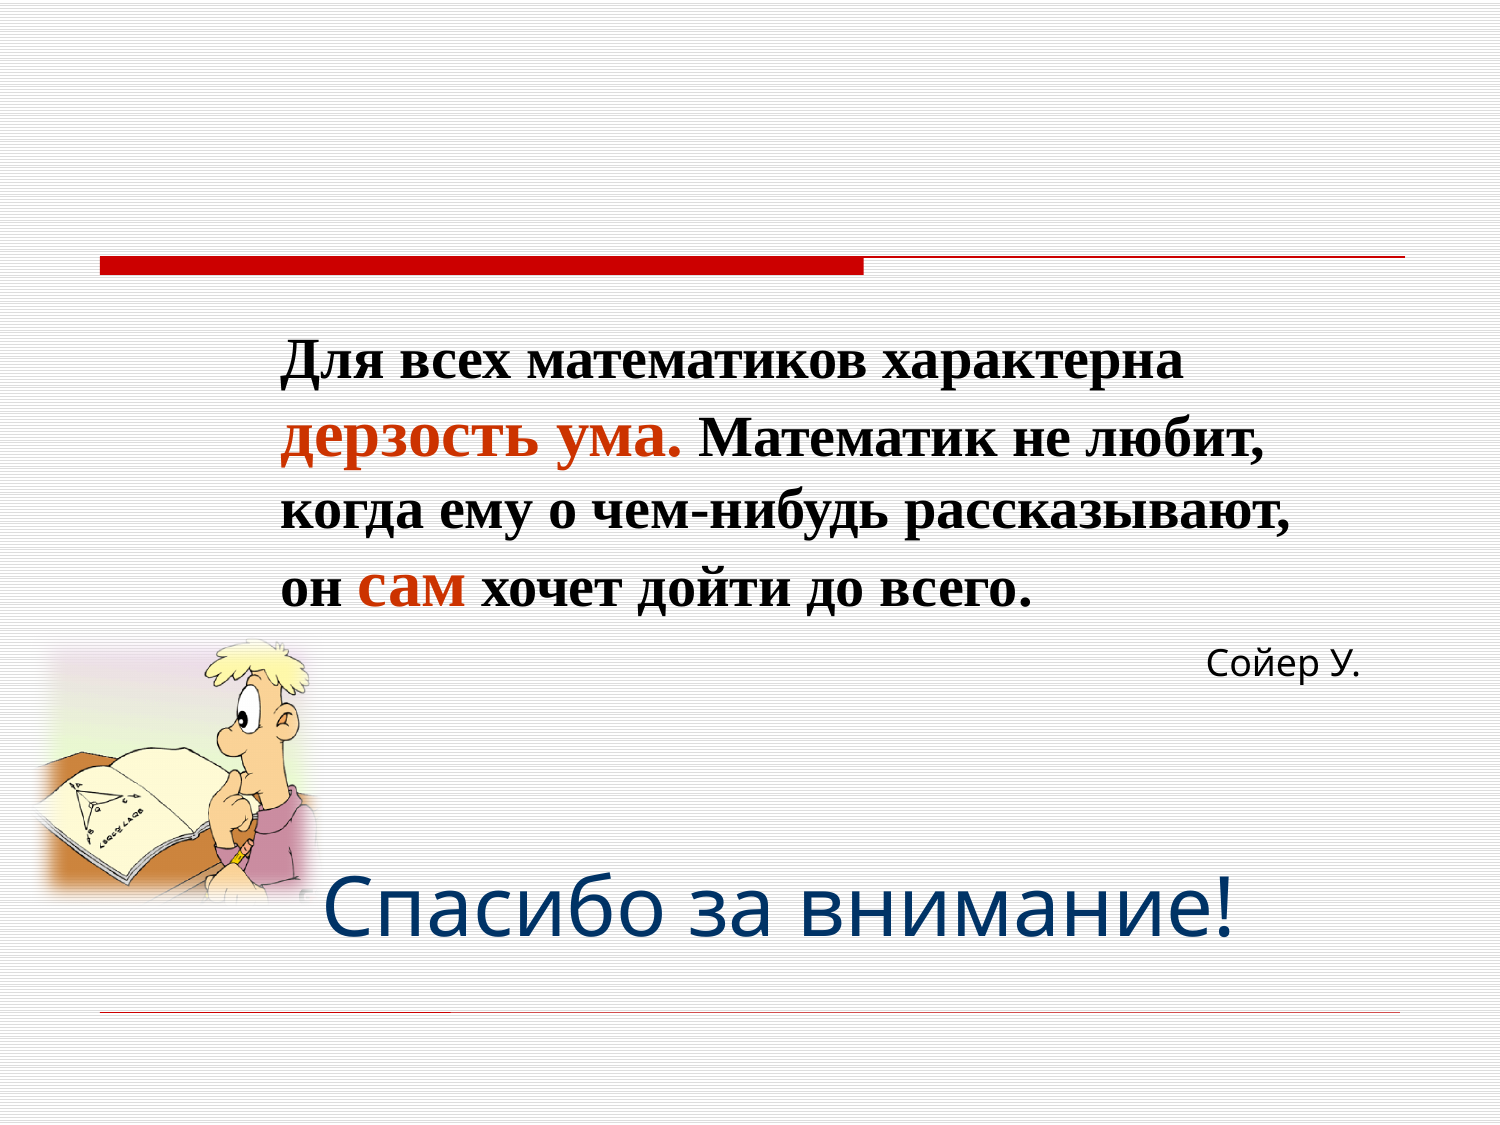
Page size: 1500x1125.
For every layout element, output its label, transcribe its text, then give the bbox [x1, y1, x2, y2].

text_box Для всех математиков характерна дерзость ума. Математик не любит, когда ему о чем-нибудь рассказывают, он сам хочет дойти до всего. Сойер У. [265, 312, 1376, 692]
picture [29, 630, 325, 910]
text_box Спасибо за внимание! [271, 846, 1288, 961]
